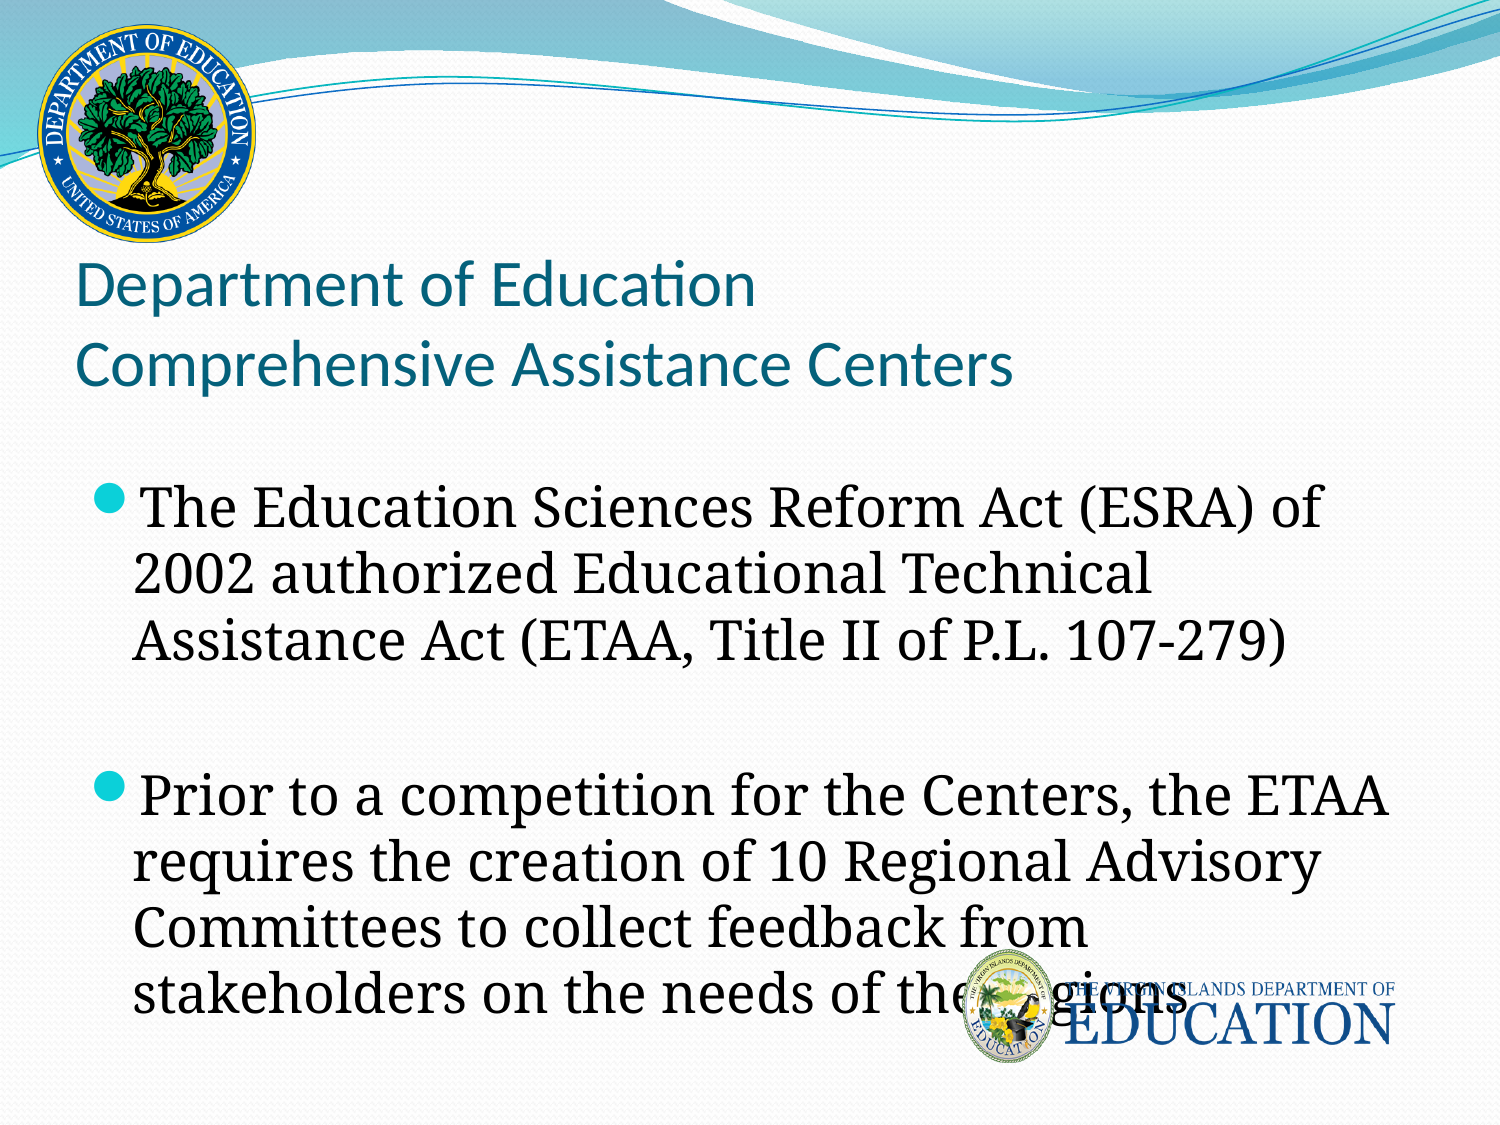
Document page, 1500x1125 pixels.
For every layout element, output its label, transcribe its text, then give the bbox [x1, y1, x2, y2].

picture [37, 24, 256, 244]
title Department of Education Comprehensive Assistance Centers [75, 174, 1425, 387]
list The Education Sciences Reform Act (ESRA) of 2002 authorized Educational Technical Assistance Act (ETAA, Title II of P.L. 107-279) Prior to a competition for the Centers, the ETAA requires the creation of 10 Regional Advisory Committees to collect feedback from stakeholders on the needs of the regions [75, 387, 1425, 1038]
picture [962, 949, 1401, 1063]
